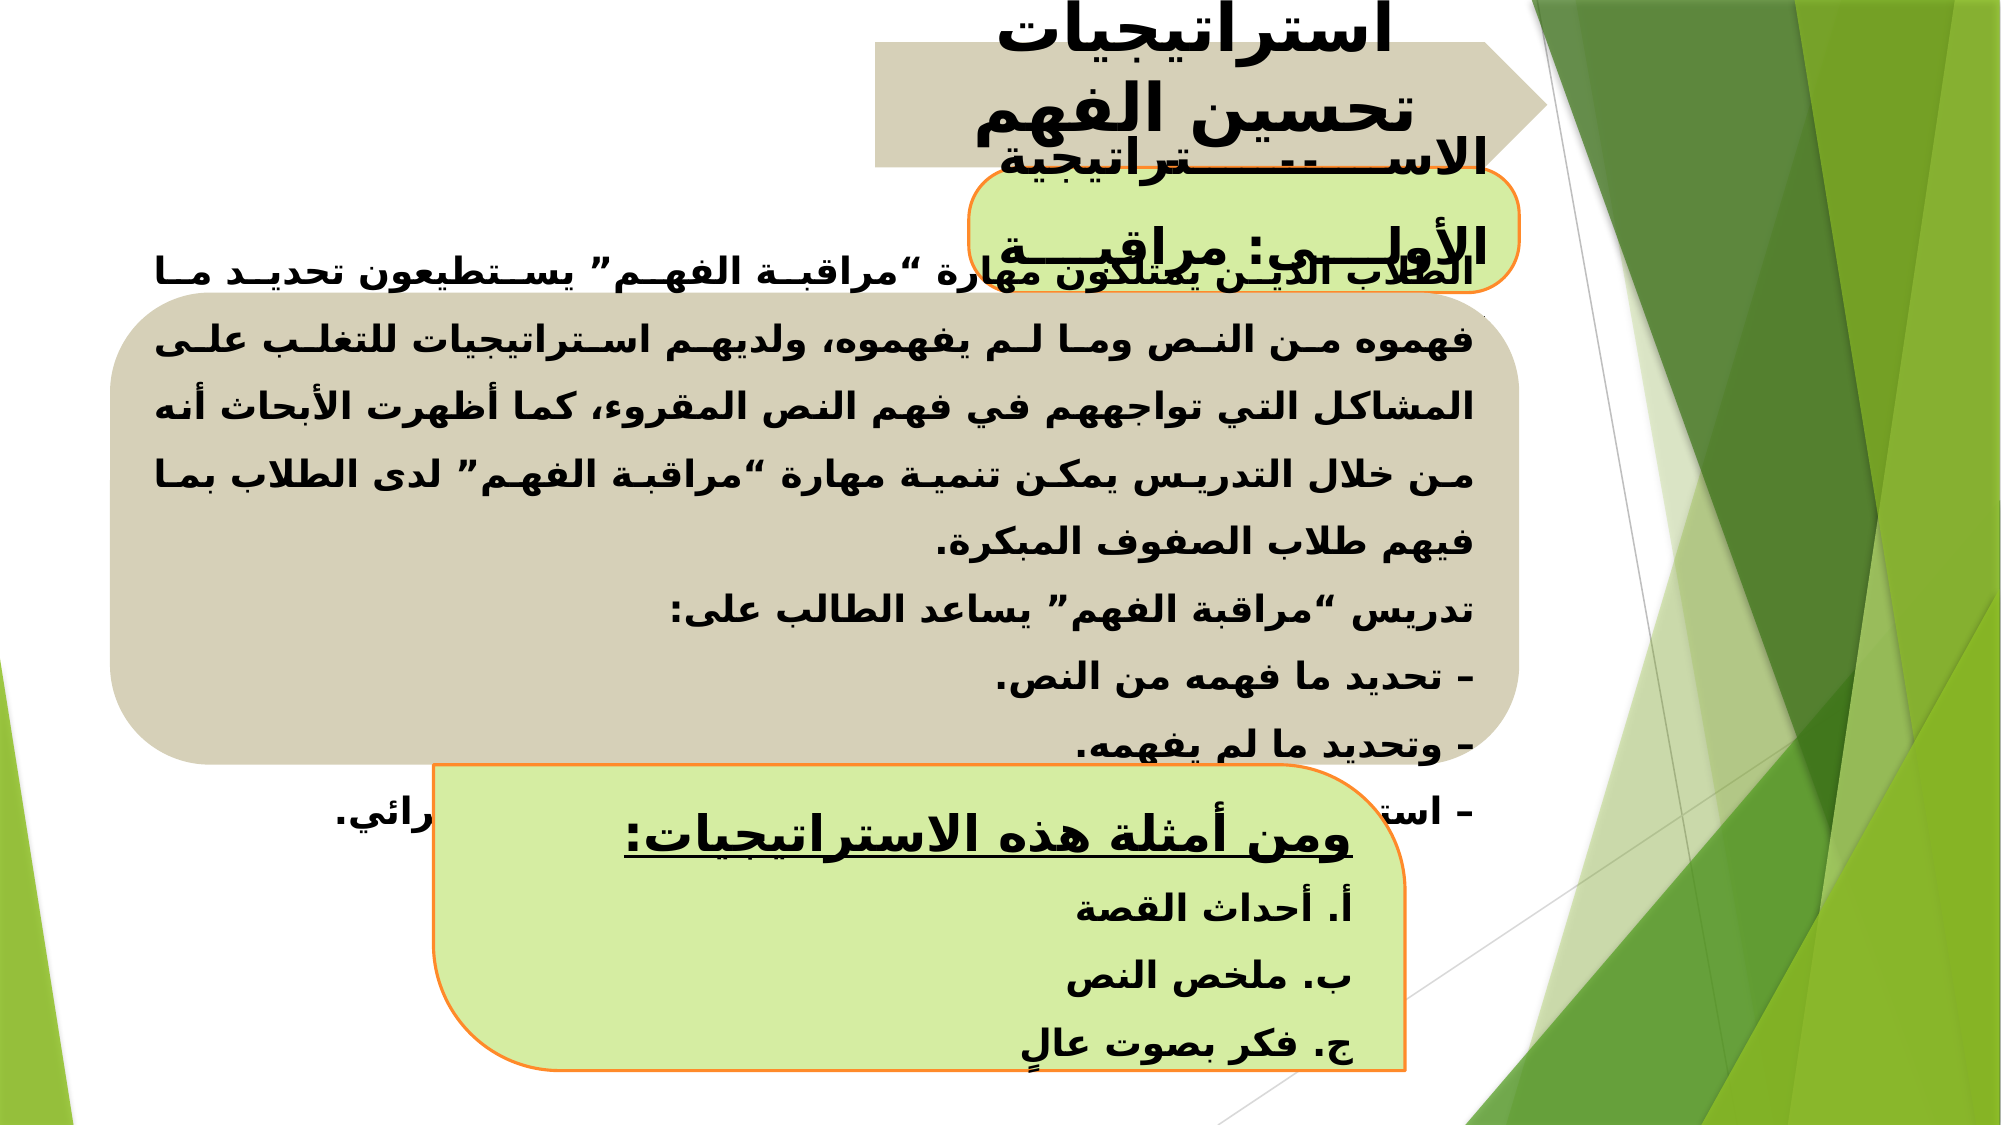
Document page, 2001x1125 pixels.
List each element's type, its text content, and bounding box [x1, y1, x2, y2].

text_box الطلاب الذين يمتلكون مهارة “مراقبة الفهم” يستطيعون تحديد ما فهموه من النص وما لم يفهموه، ولديهم استراتيجيات للتغلب على المشاكل التي تواجههم في فهم النص المقروء، كما أظهرت الأبحاث أنه من خلال التدريس يمكن تنمية مهارة “مراقبة الفهم” لدى الطلاب بما فيهم طلاب الصفوف المبكرة. تدريس “مراقبة الفهم” يساعد الطالب على: – تحديد ما فهمه من النص. – وتحديد ما لم يفهمه. – استخدام الاستراتيجيات المناسبة لحل مشاكل الفهم القرائي. [108, 290, 1521, 767]
text_box الاستراتيجية الأولى: مراقبة الفهم [967, 165, 1521, 295]
text_box استراتيجيات تحسين الفهم القرائي [873, 40, 1549, 169]
text_box ومن أمثلة هذه الاستراتيجيات: أ. أحداث القصة ب. ملخص النص ج. فكر بصوت عالٍ [431, 763, 1407, 1073]
